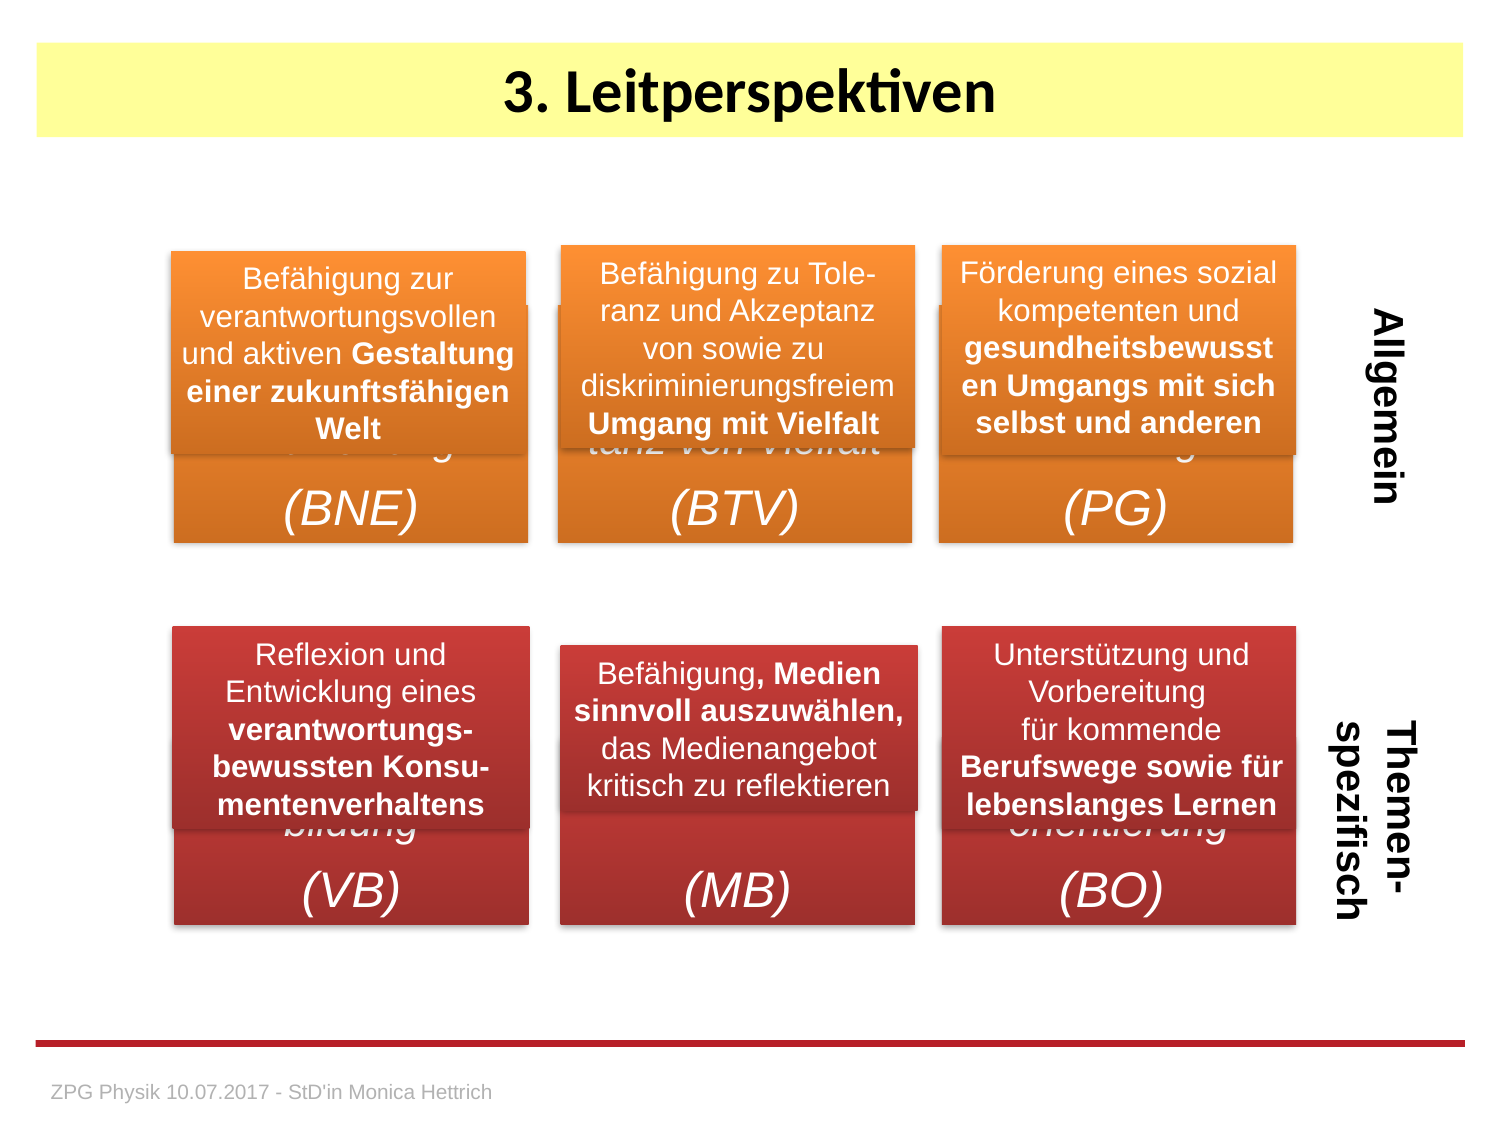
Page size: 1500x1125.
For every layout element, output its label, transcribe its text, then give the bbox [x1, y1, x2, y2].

text_box Bildung für Tole-ranz und Akzep-tanz von Vielfalt (BTV) [557, 454, 913, 543]
text_box Befähigung zur verantwortungsvollen und aktiven Gestaltung einer zukunftsfähigen Welt [171, 251, 526, 454]
text_box Medienbildung (MB) [560, 818, 915, 925]
text_box Prävention und Gesundheits-förderung (PG) [938, 459, 1294, 543]
text_box Themen-spezifisch [1321, 705, 1437, 965]
text_box Berufs-orientierung (BO) [941, 835, 1297, 925]
text_box Befähigung, Medien sinnvoll auszuwählen, das Medienangebot kritisch zu reflektieren [560, 645, 918, 811]
text_box Reflexion und Entwicklung eines verantwortungs-bewussten Konsu-mentenverhaltens [172, 626, 530, 829]
text_box Bildung für nachhaltige Entwicklung (BNE) [173, 456, 529, 543]
text_box Unterstützung und Vorbereitung für kommende Berufswege sowie für lebenslanges Lernen [941, 626, 1297, 829]
text_box Verbraucher-bildung (VB) [174, 836, 529, 925]
text_box Förderung eines sozial kompetenten und gesundheitsbewussten Umgangs mit sich selbst und anderen [941, 245, 1297, 455]
text_box 3. Leitperspektiven [41, 42, 1459, 149]
text_box Befähigung zu Tole-ranz und Akzeptanz von sowie zu diskriminierungsfreiem Umgang mit Vielfalt [560, 245, 916, 448]
footer ZPG Physik 10.07.2017 - StD'in Monica Hettrich [35, 1061, 768, 1122]
text_box Allgemein [1358, 292, 1424, 551]
